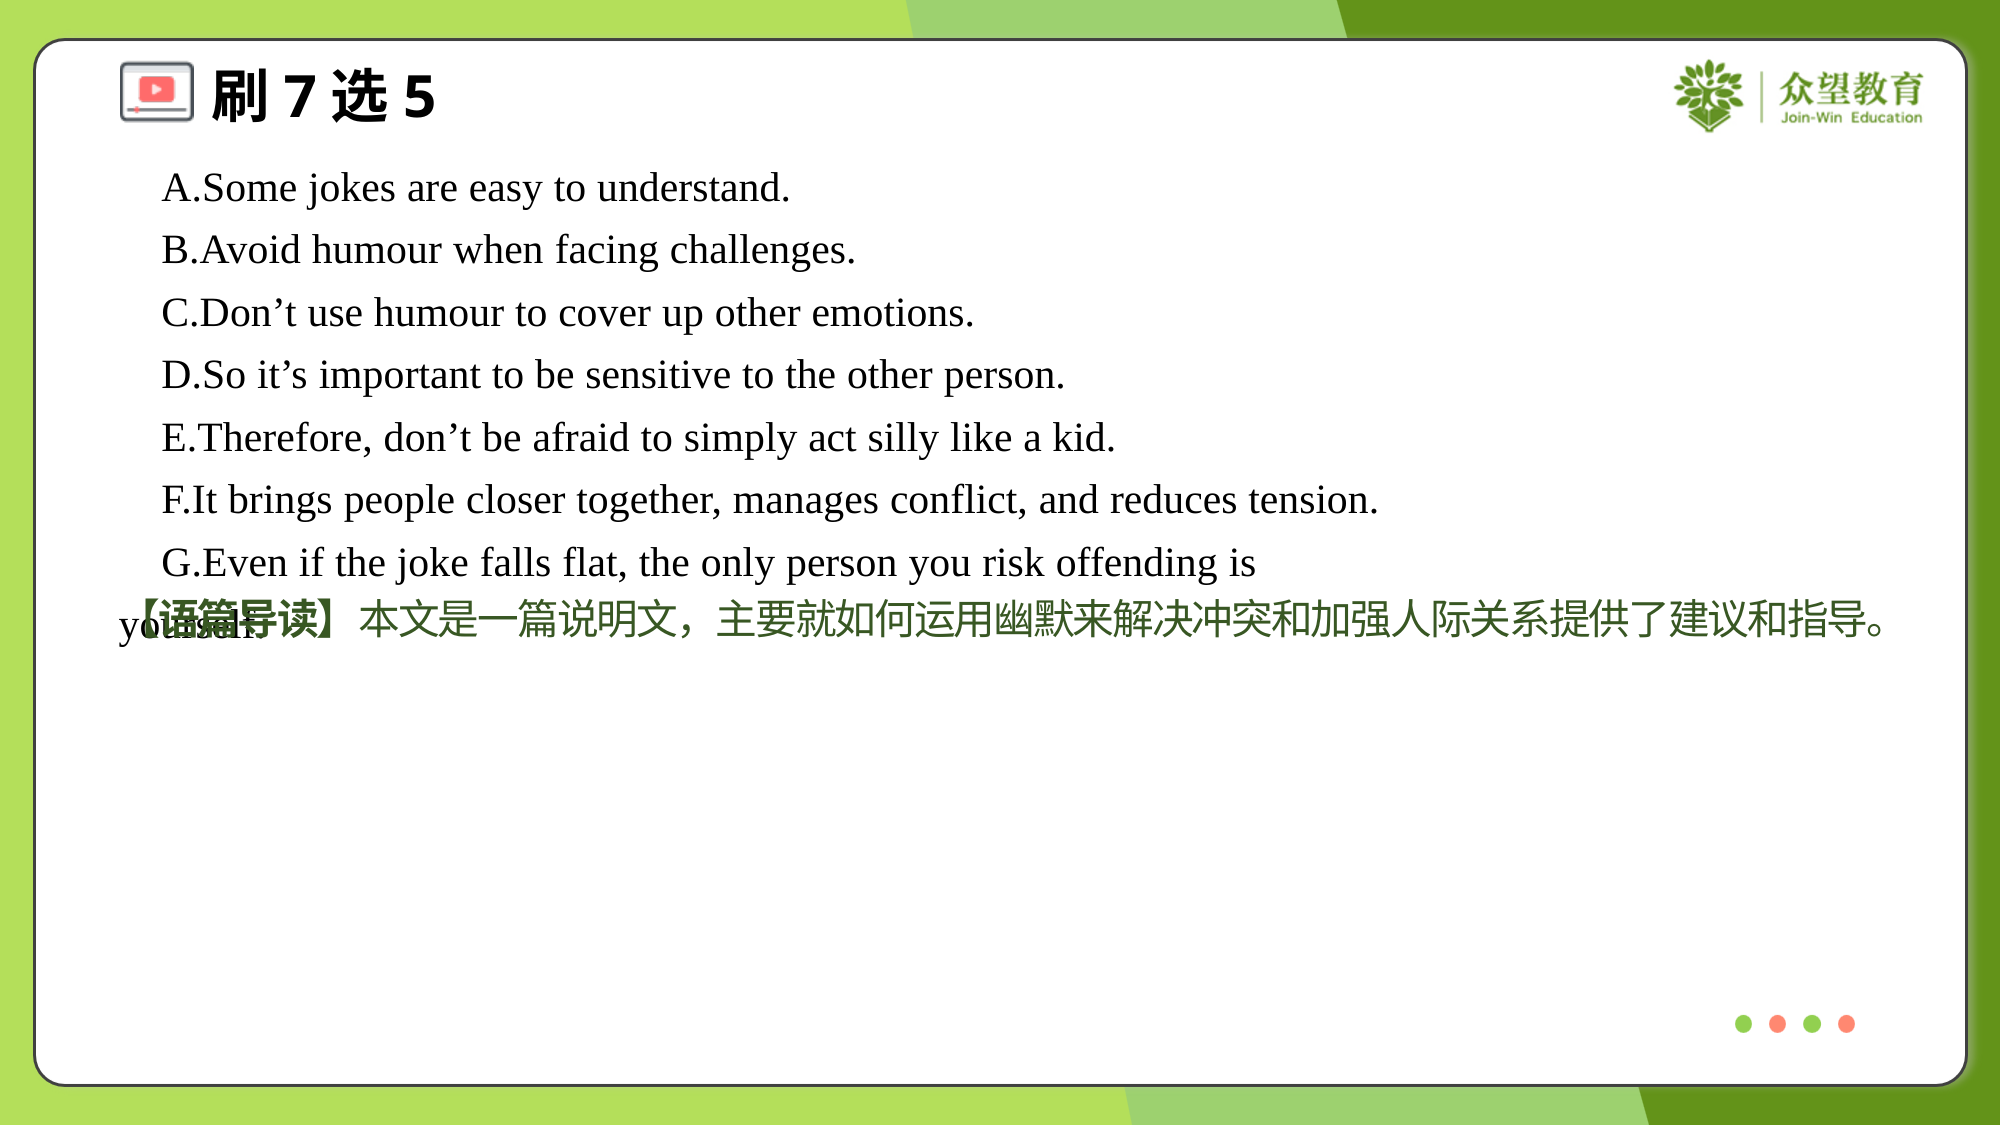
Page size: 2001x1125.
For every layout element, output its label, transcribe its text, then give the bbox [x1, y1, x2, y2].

text_box 【语篇导读】本文是一篇说明文，主要就如何运用幽默来解决冲突和加强人际关系提供了建议和指导。 [118, 580, 1918, 639]
picture [0, 0, 2000, 1125]
text_box A.Some jokes are easy to understand. B.Avoid humour when facing challenges. C.Don’t use humour to cover up other emotions. D.So it’s important to be sensitive to the other person. E.Therefore, don’t be afraid to simply act silly like a kid. F.It brings people closer together, manages conflict, and reduces tension. G.Even if the joke falls flat, the only person you risk offending is yourself.#7 [118, 146, 1883, 579]
